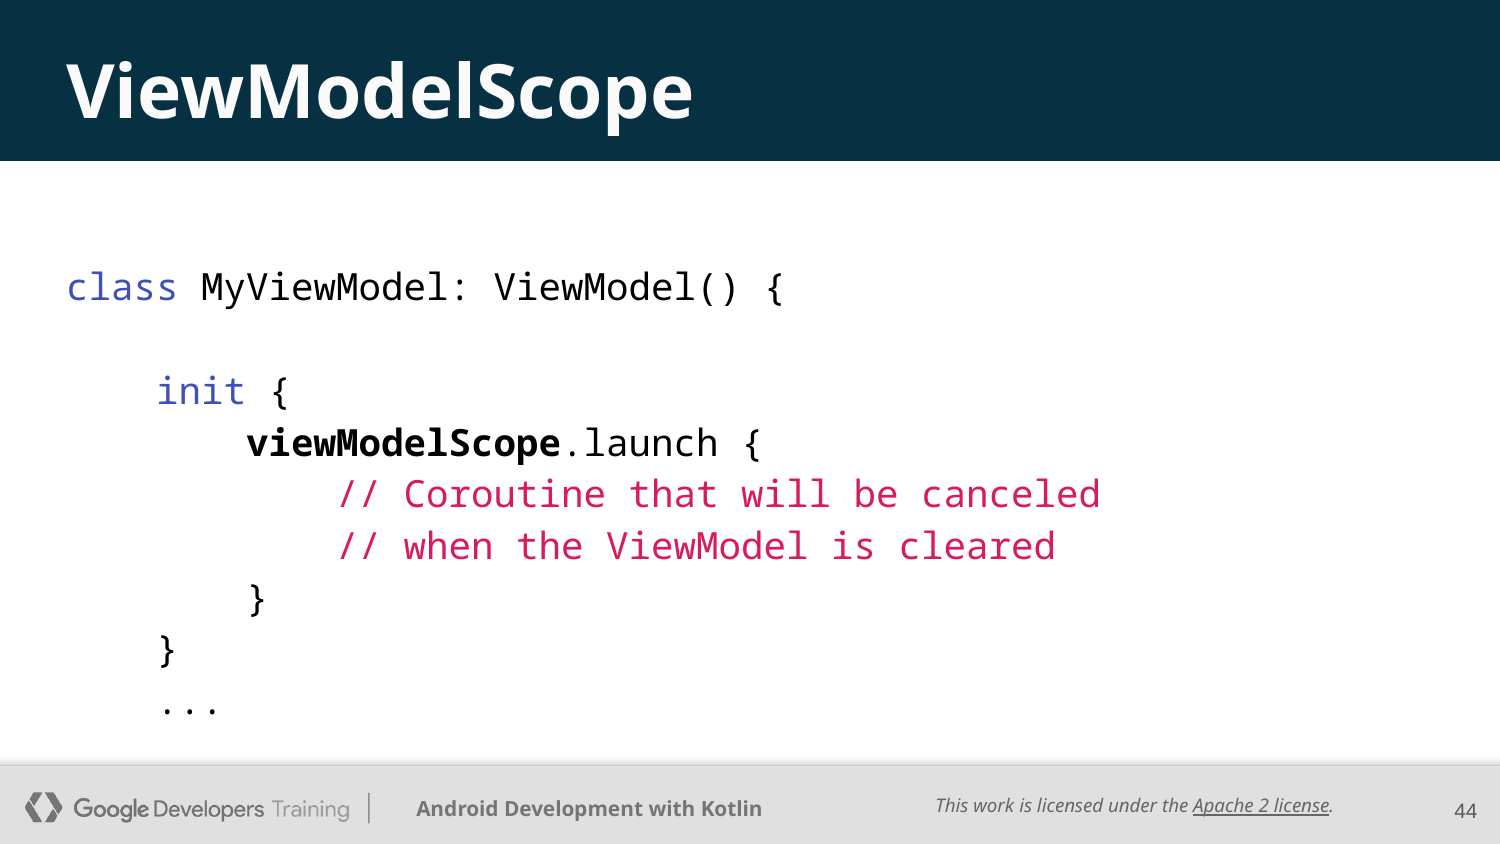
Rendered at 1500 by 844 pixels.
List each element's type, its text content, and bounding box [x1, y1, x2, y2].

slide_number ‹#› [1402, 777, 1493, 842]
picture [0, 161, 1500, 844]
list class MyViewModel: ViewModel() { init { viewModelScope.launch { // Coroutine that will be canceled // when the ViewModel is cleared } } ... [51, 241, 1449, 711]
title ViewModelScope [51, 28, 1449, 122]
